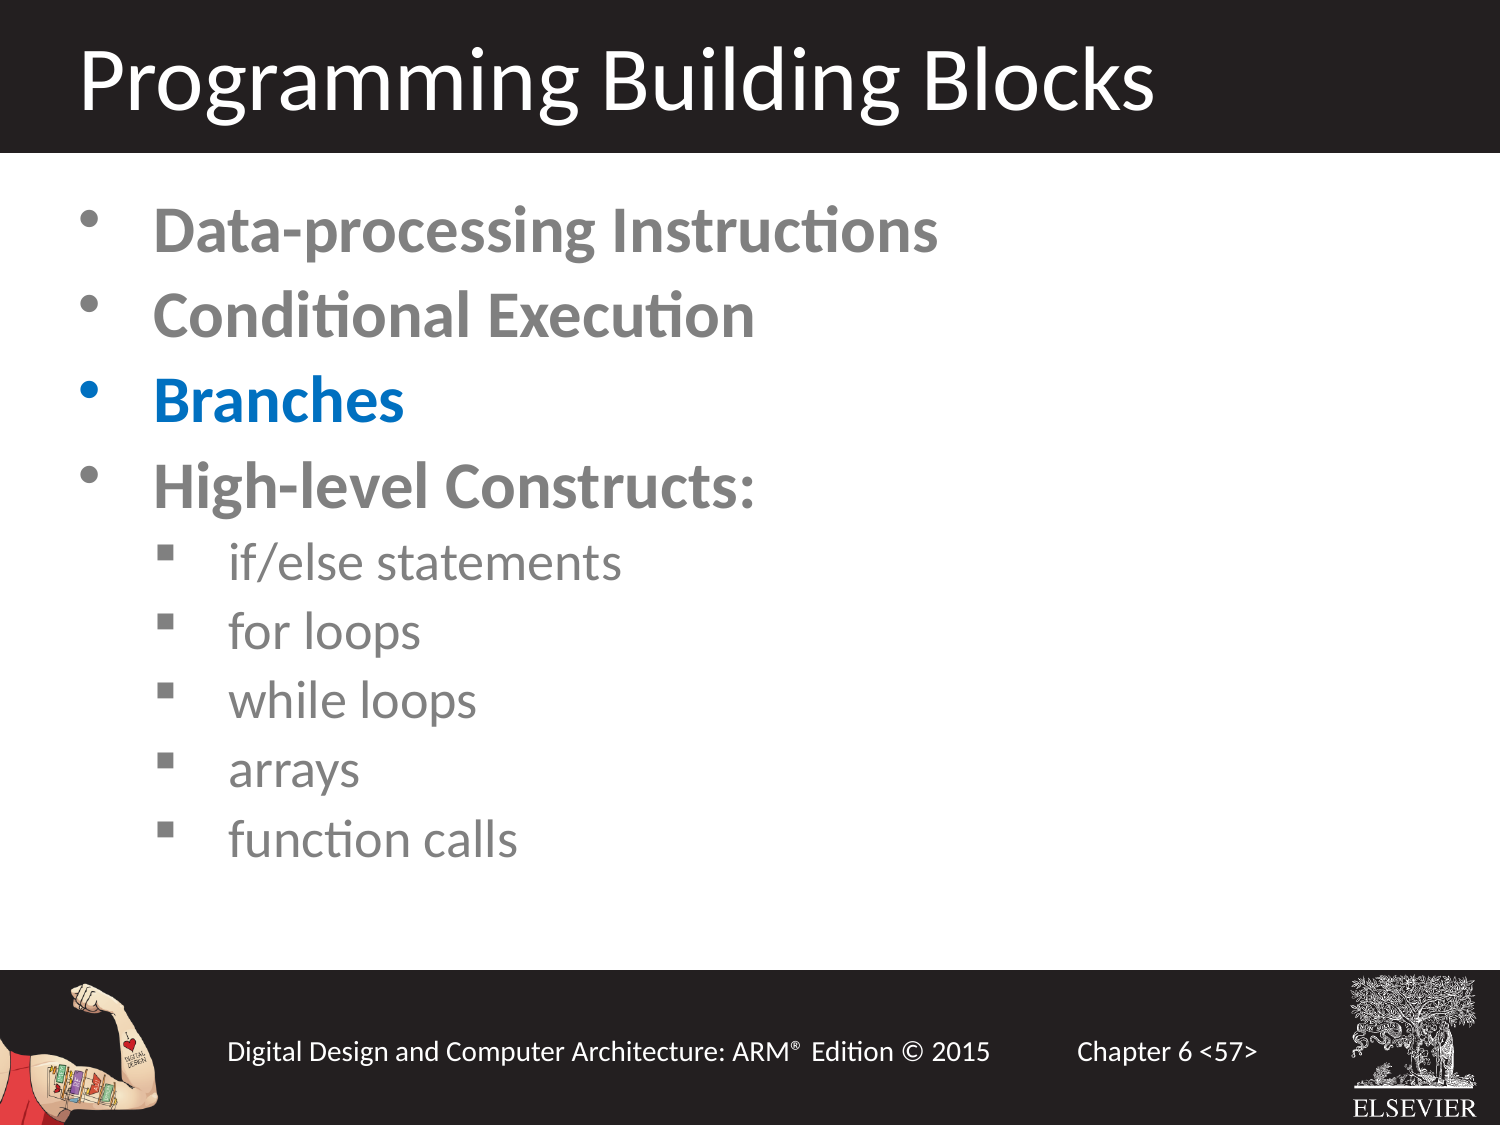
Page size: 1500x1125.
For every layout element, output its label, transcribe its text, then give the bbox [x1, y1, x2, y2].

text_box Programming Building Blocks [63, 11, 1488, 136]
text_box Data-processing Instructions Conditional Execution Branches High-level Constructs: if/else statements for loops while loops arrays function calls [63, 187, 1413, 1000]
picture [1350, 974, 1477, 1117]
picture [0, 979, 163, 1125]
